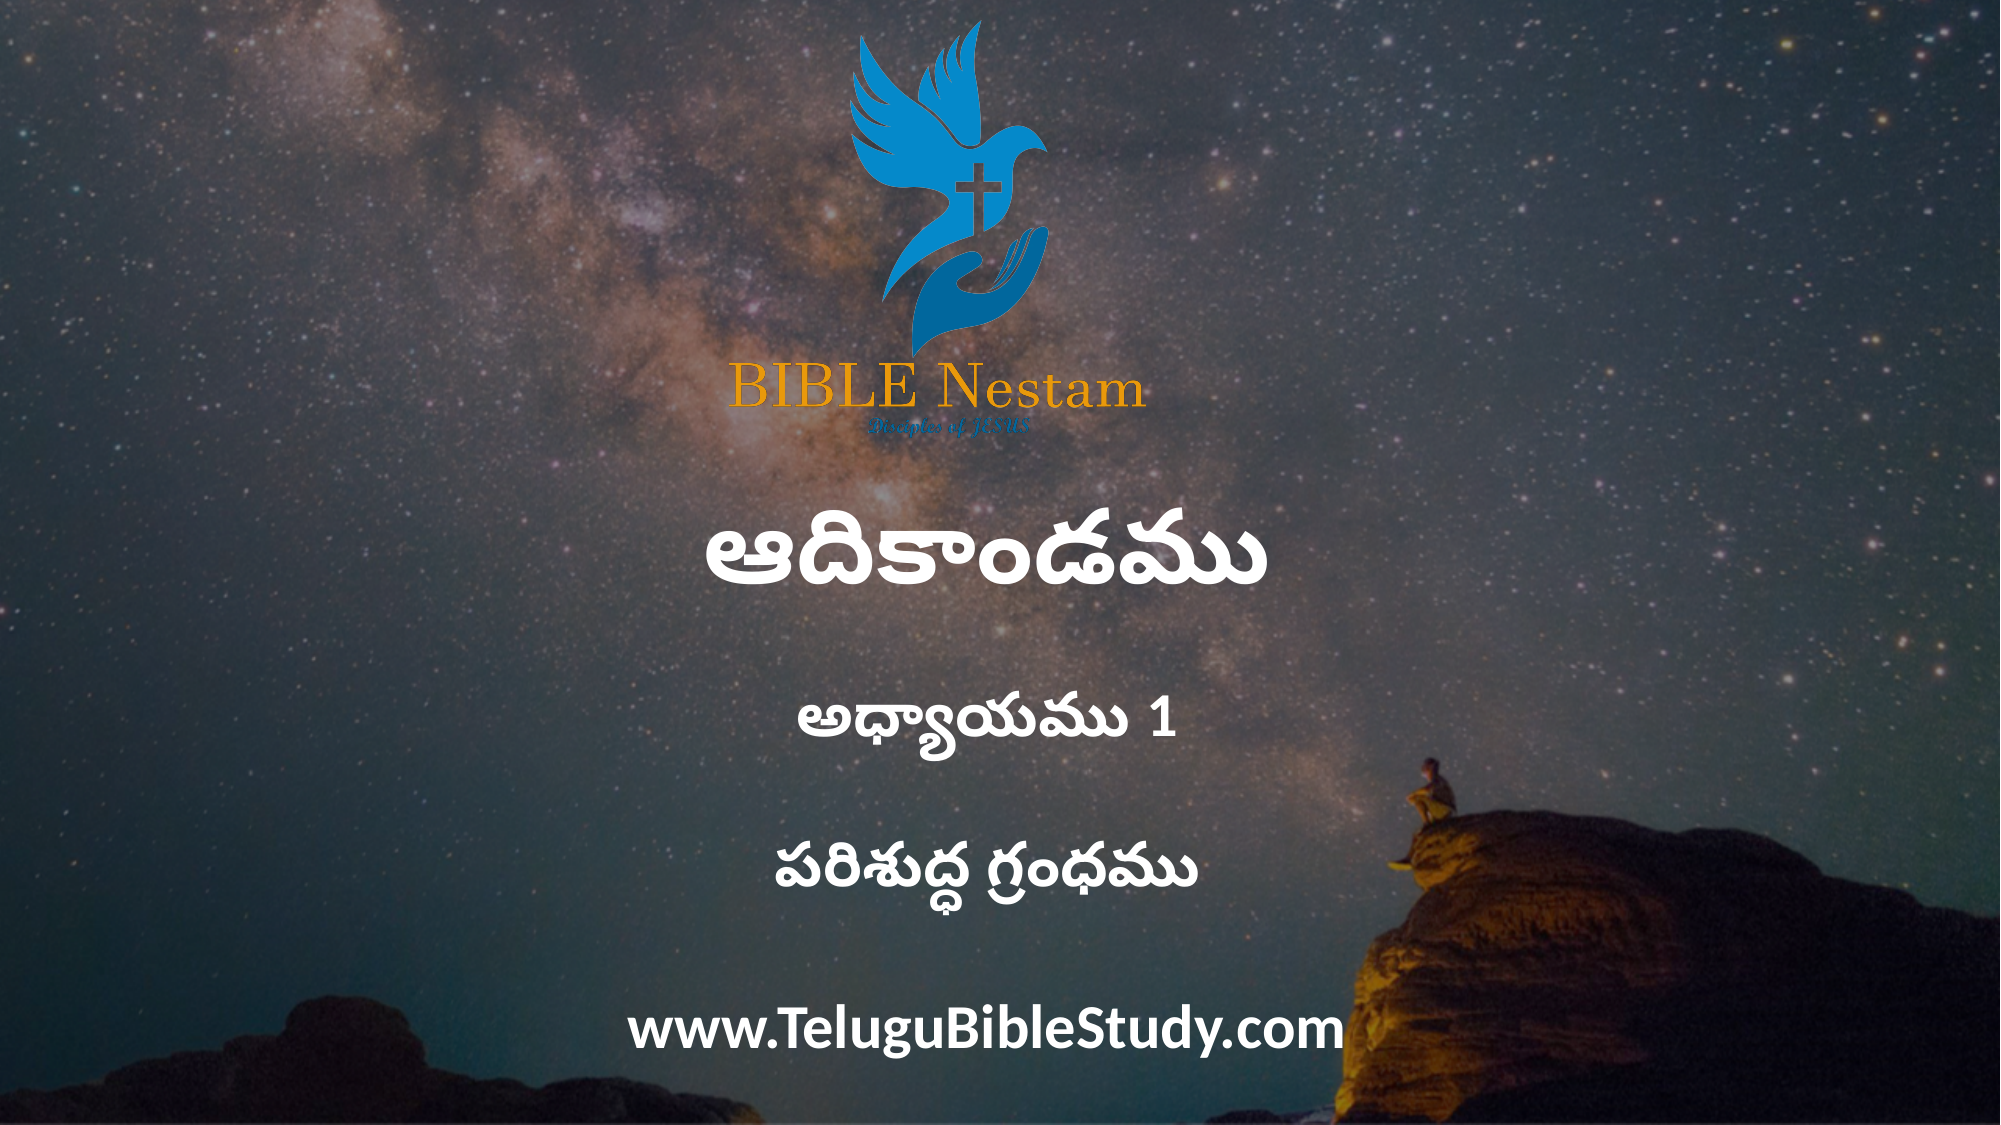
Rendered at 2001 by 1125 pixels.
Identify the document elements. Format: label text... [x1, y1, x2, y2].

title ఆదికాండము [50, 437, 1925, 646]
picture [0, 0, 2000, 1125]
subtitle అధ్యాయము 1 పరిశుద్ధ గ్రంధము www.TeluguBibleStudy.com [50, 666, 1925, 1084]
